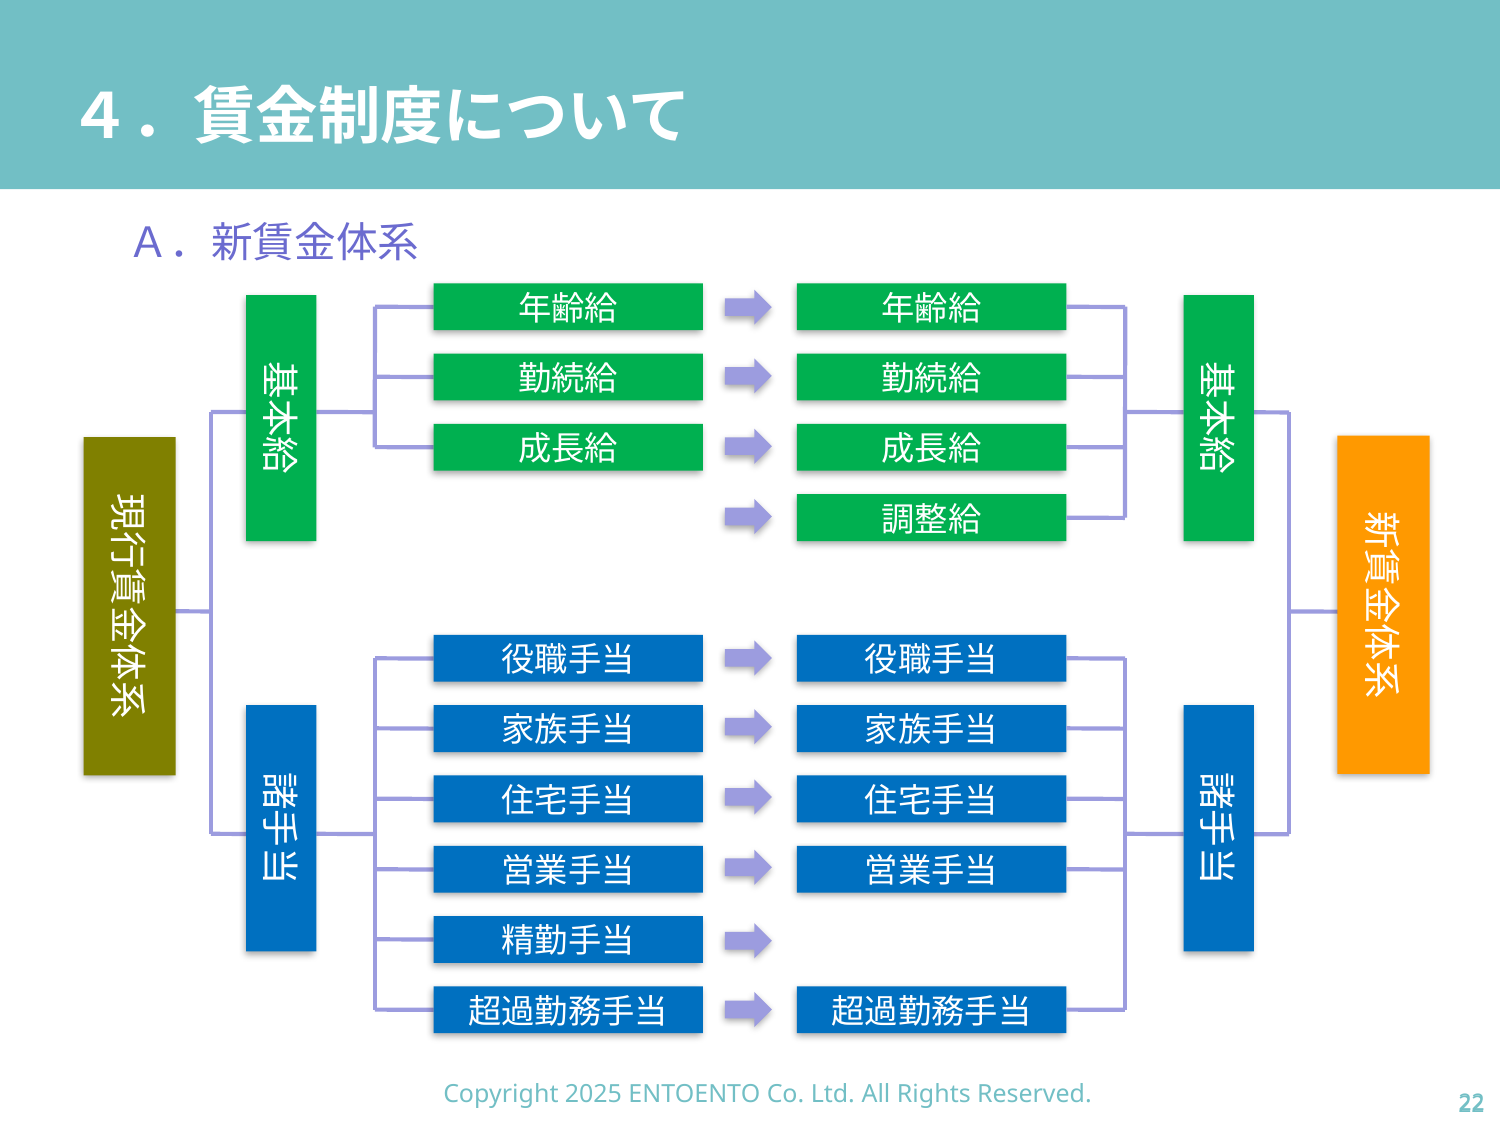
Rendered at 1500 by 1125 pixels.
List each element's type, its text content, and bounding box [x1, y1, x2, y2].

text_box [724, 709, 772, 745]
text_box 家族手当 [796, 705, 1061, 753]
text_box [1066, 306, 1184, 1011]
text_box 住宅手当 [796, 775, 1061, 823]
text_box [724, 923, 772, 959]
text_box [316, 283, 704, 1034]
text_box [1230, 411, 1348, 835]
text_box [724, 498, 772, 535]
slide_number 21 [1187, 1079, 1500, 1123]
footer Copyright 2025 ENTOENTO Co. Ltd. All Rights Reserved. [206, 1070, 1331, 1125]
text_box 役職手当 [796, 634, 1061, 682]
text_box [724, 991, 772, 1028]
text_box [724, 640, 772, 676]
text_box 新賃金体系 [1353, 435, 1430, 774]
text_box 調整給 [796, 494, 1061, 542]
text_box [724, 289, 772, 325]
text_box 年齢給 [796, 283, 1067, 331]
text_box 諸手当 [1189, 705, 1254, 952]
text_box 営業手当 [796, 845, 1061, 893]
list Ａ．新賃金体系 [112, 208, 1388, 1012]
text_box 成長給 [796, 423, 1061, 471]
text_box [724, 428, 772, 464]
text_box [83, 294, 317, 952]
text_box 超過勤務手当 [796, 986, 1067, 1034]
text_box [724, 358, 772, 394]
text_box 勤続給 [796, 353, 1061, 401]
title ４．賃金制度について [53, 42, 1388, 185]
text_box [724, 779, 772, 815]
text_box [724, 849, 772, 885]
text_box 基本給 [1183, 295, 1254, 542]
